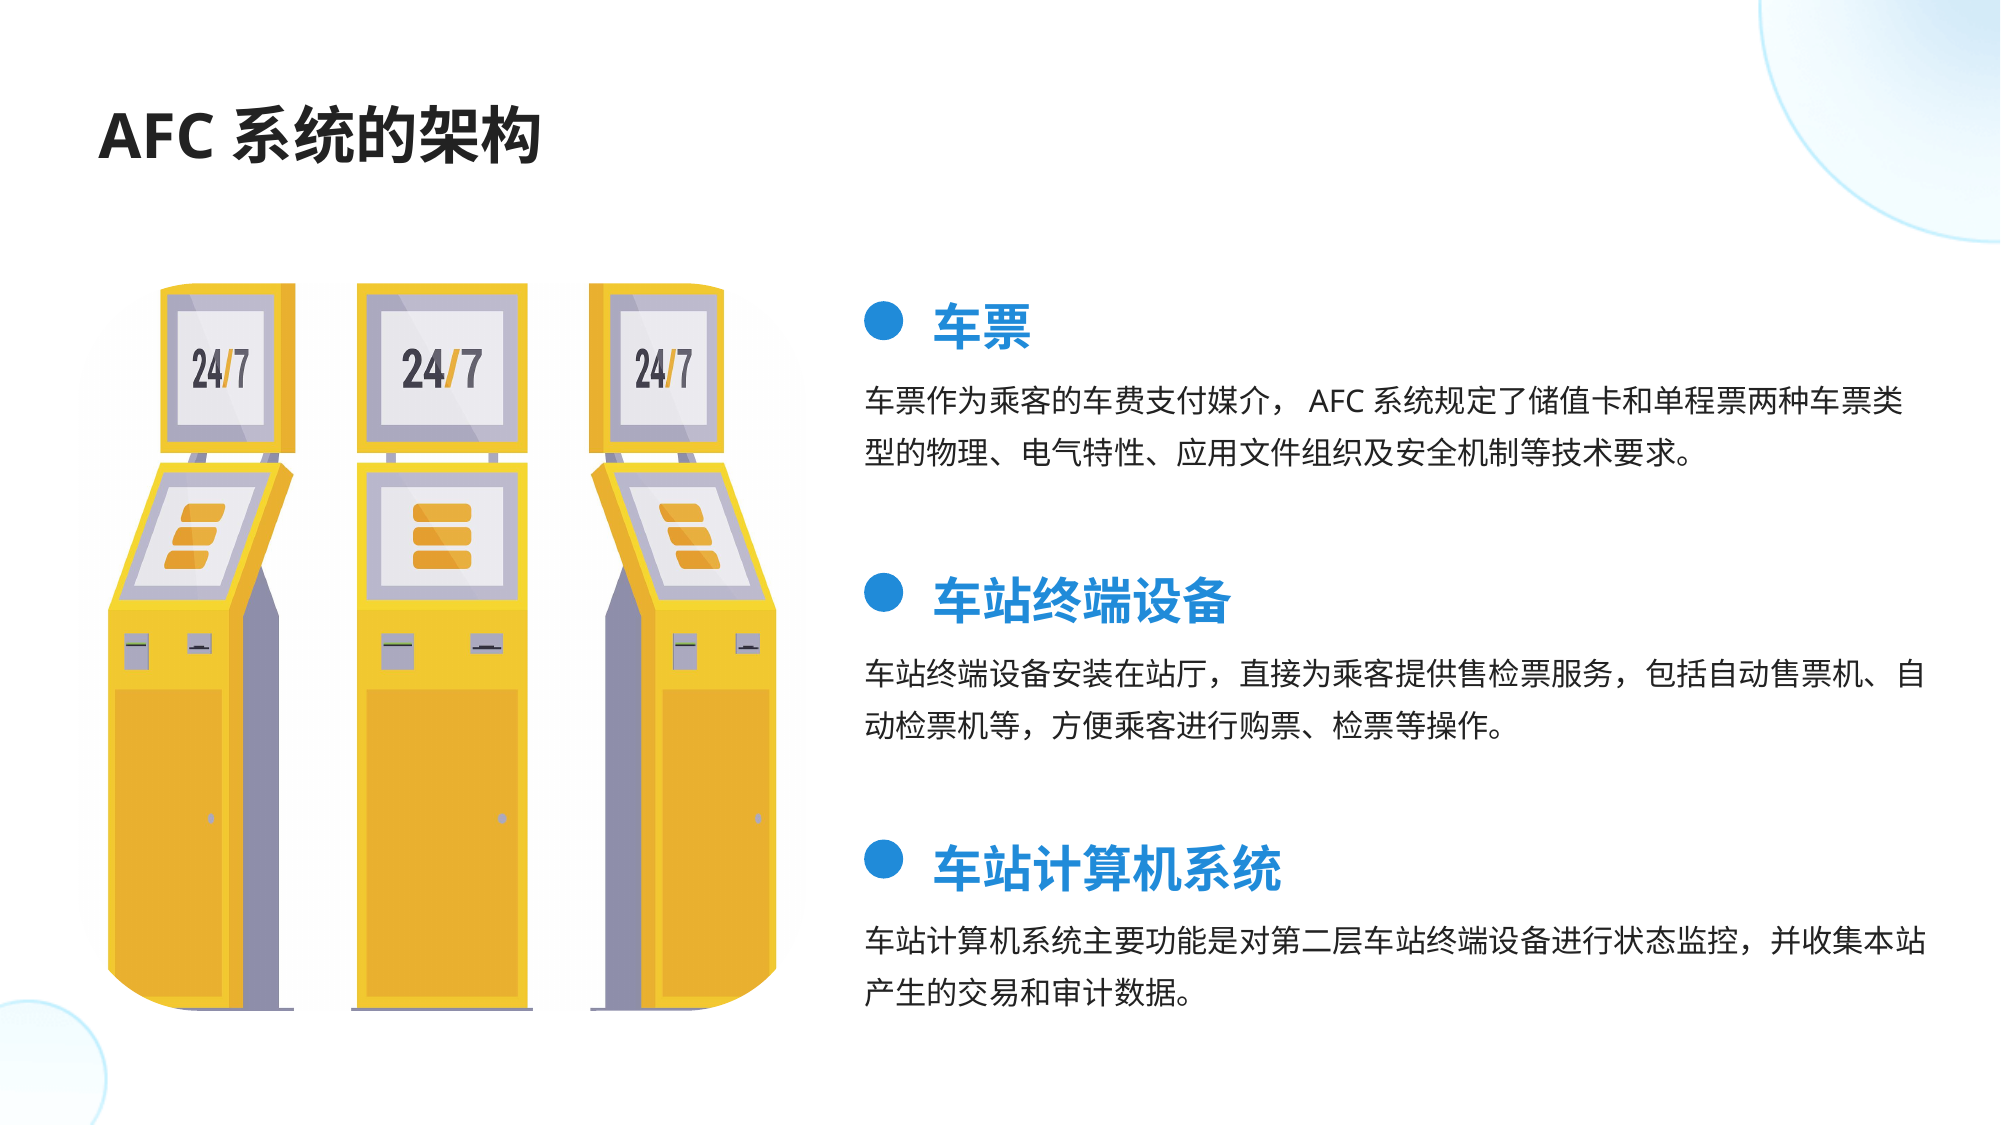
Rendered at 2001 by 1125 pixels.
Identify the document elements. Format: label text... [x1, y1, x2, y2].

text_box 车票 [912, 266, 1897, 366]
text_box [864, 839, 904, 879]
text_box AFC系统的架构 [78, 43, 1922, 194]
text_box [864, 572, 904, 612]
text_box 车站计算机系统 [912, 800, 1897, 906]
text_box 车站计算机系统主要功能是对第二层车站终端设备进行状态监控，并收集本站产生的交易和审计数据。 [864, 906, 1927, 1057]
text_box [864, 301, 904, 341]
text_box 车票作为乘客的车费支付媒介，AFC系统规定了储值卡和单程票两种车票类型的物理、电气特性、应用文件组织及安全机制等技术要求。 [864, 366, 1927, 517]
text_box 车站终端设备安装在站厅，直接为乘客提供售检票服务，包括自动售票机、自动检票机等，方便乘客进行购票、检票等操作。 [864, 639, 1927, 790]
picture [0, 0, 2001, 1125]
text_box 车站终端设备 [912, 535, 1897, 639]
